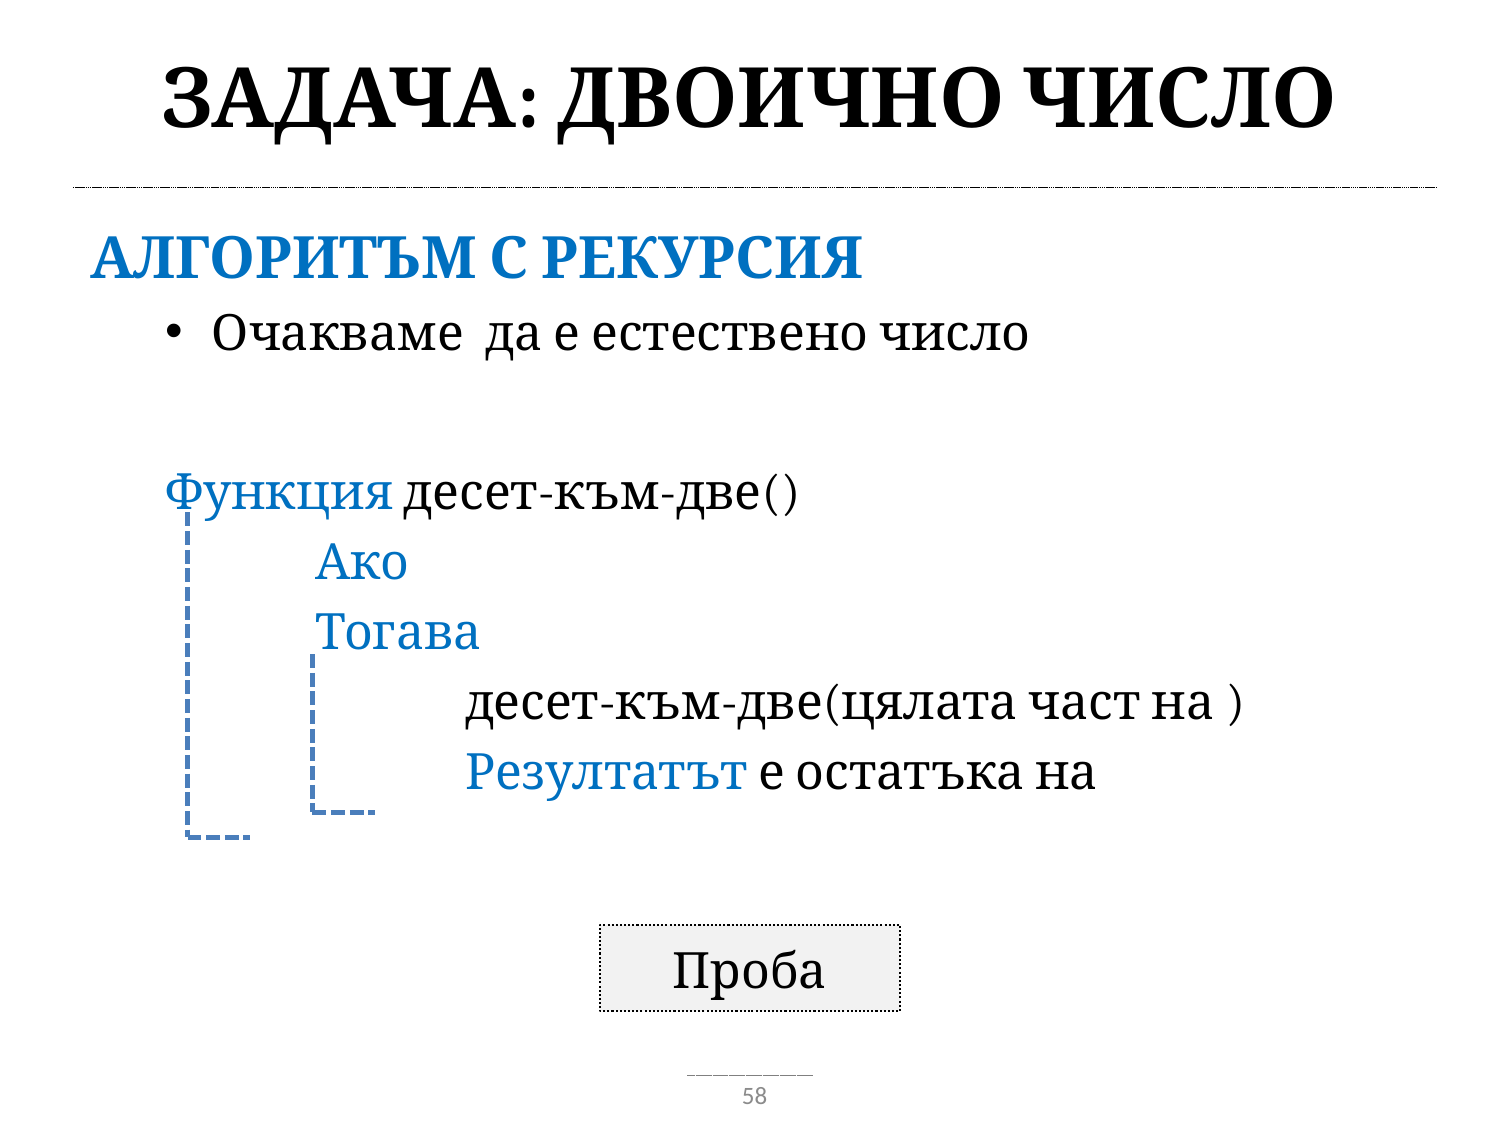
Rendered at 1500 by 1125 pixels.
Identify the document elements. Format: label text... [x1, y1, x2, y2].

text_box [187, 512, 251, 838]
slide_number 58 [579, 1065, 930, 1125]
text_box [312, 653, 376, 813]
title Задача: двоично число [0, 0, 1500, 188]
text_box Проба [598, 923, 902, 1013]
